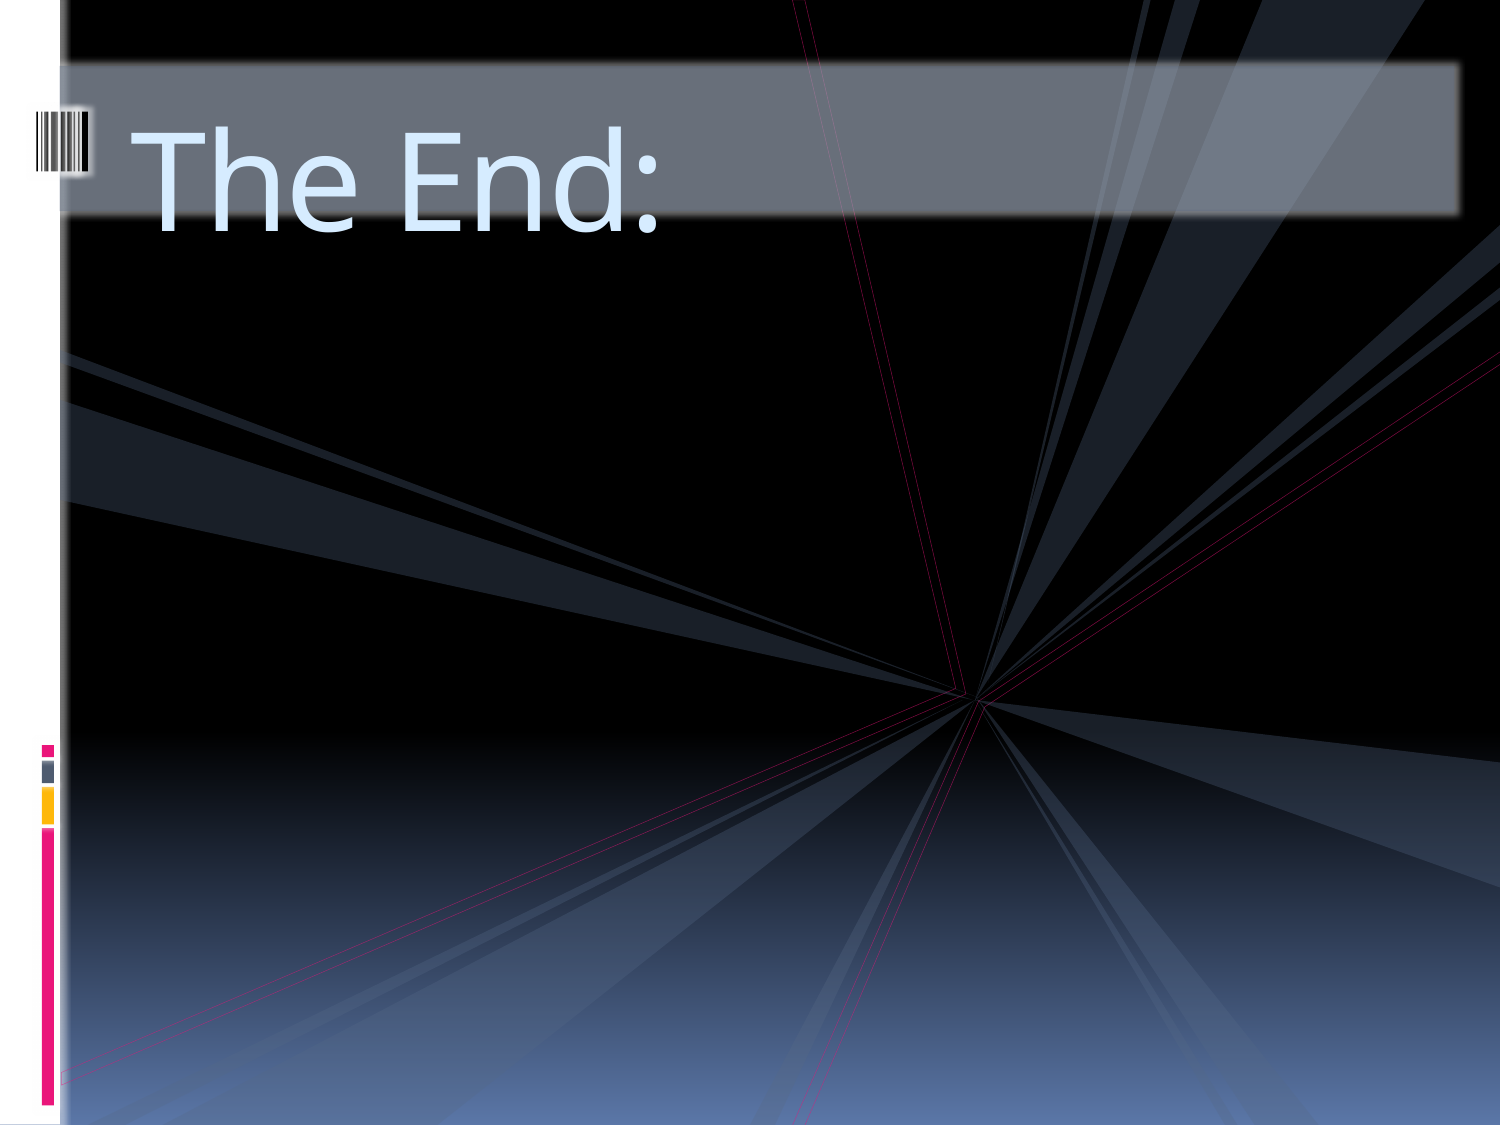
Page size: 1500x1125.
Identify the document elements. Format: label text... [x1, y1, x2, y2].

title The End: [115, 83, 1454, 338]
